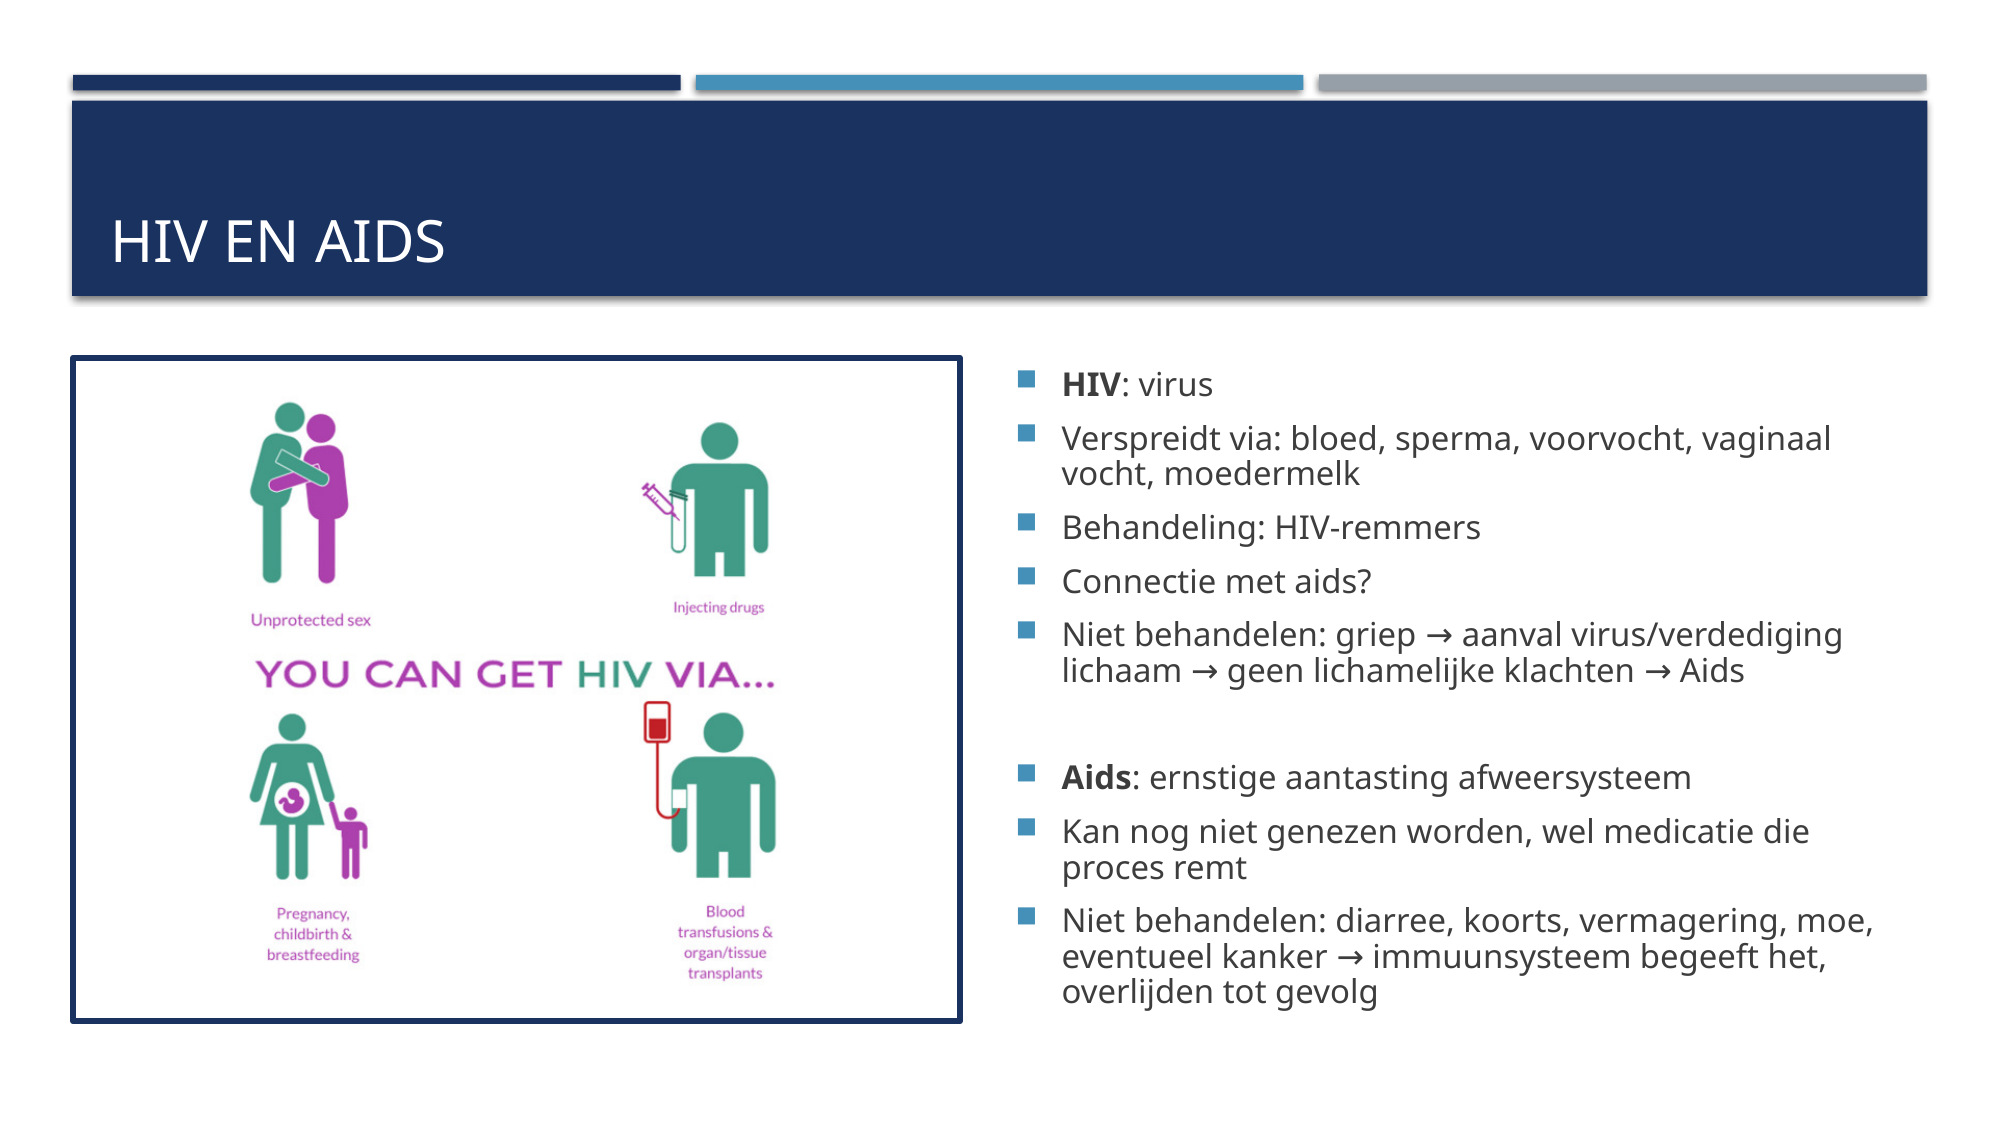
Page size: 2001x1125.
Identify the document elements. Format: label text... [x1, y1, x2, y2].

picture [115, 386, 915, 987]
text_box [71, 356, 962, 1023]
list HIV: virus Verspreidt via: bloed, sperma, voorvocht, vaginaal vocht, moedermelk Behandeling: HIV-remmers Connectie met aids? Niet behandelen: griep → aanval virus/verdediging lichaam → geen lichamelijke klachten → Aids Aids: ernstige aantasting afweersysteem Kan nog niet genezen worden, wel medicatie die proces remt Niet behandelen: diarree, koorts, vermagering, moe, eventueel kanker → immuunsysteem begeeft het, overlijden tot gevolg [999, 357, 1905, 1022]
title Hiv en aids [95, 115, 1905, 282]
